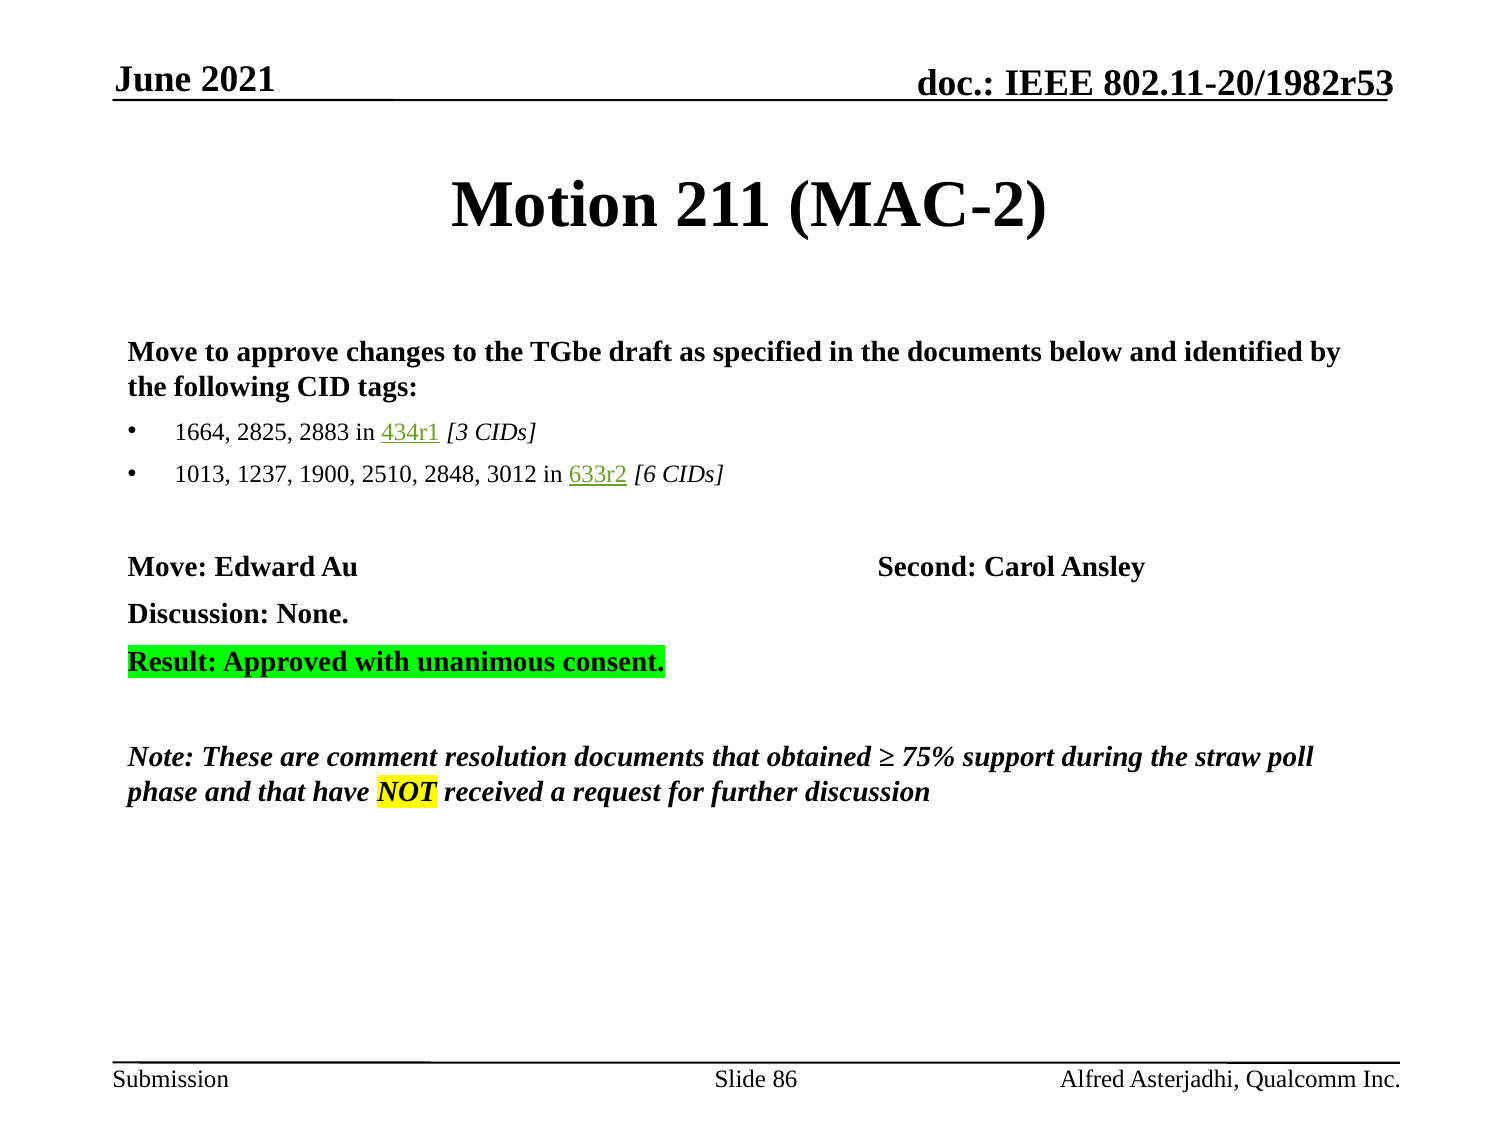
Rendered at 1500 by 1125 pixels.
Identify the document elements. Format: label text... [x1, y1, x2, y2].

slide_number Slide 86 [712, 1061, 800, 1123]
footer Alfred Asterjadhi, Qualcomm Inc. [878, 1061, 1402, 1093]
title Motion 211 (MAC-2) [112, 112, 1388, 288]
list Move to approve changes to the TGbe draft as specified in the documents below and identified by the following CID tags: 1664, 2825, 2883 in 434r1 [3 CIDs] 1013, 1237, 1900, 2510, 2848, 3012 in 633r2 [6 CIDs] Move: Edward Au Second: Carol Ansley Discussion: None. Result: Approved with unanimous consent. Note: These are comment resolution documents that obtained ≥ 75% support during the straw poll phase and that have NOT received a request for further discussion [112, 324, 1388, 1063]
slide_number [114, 54, 423, 100]
